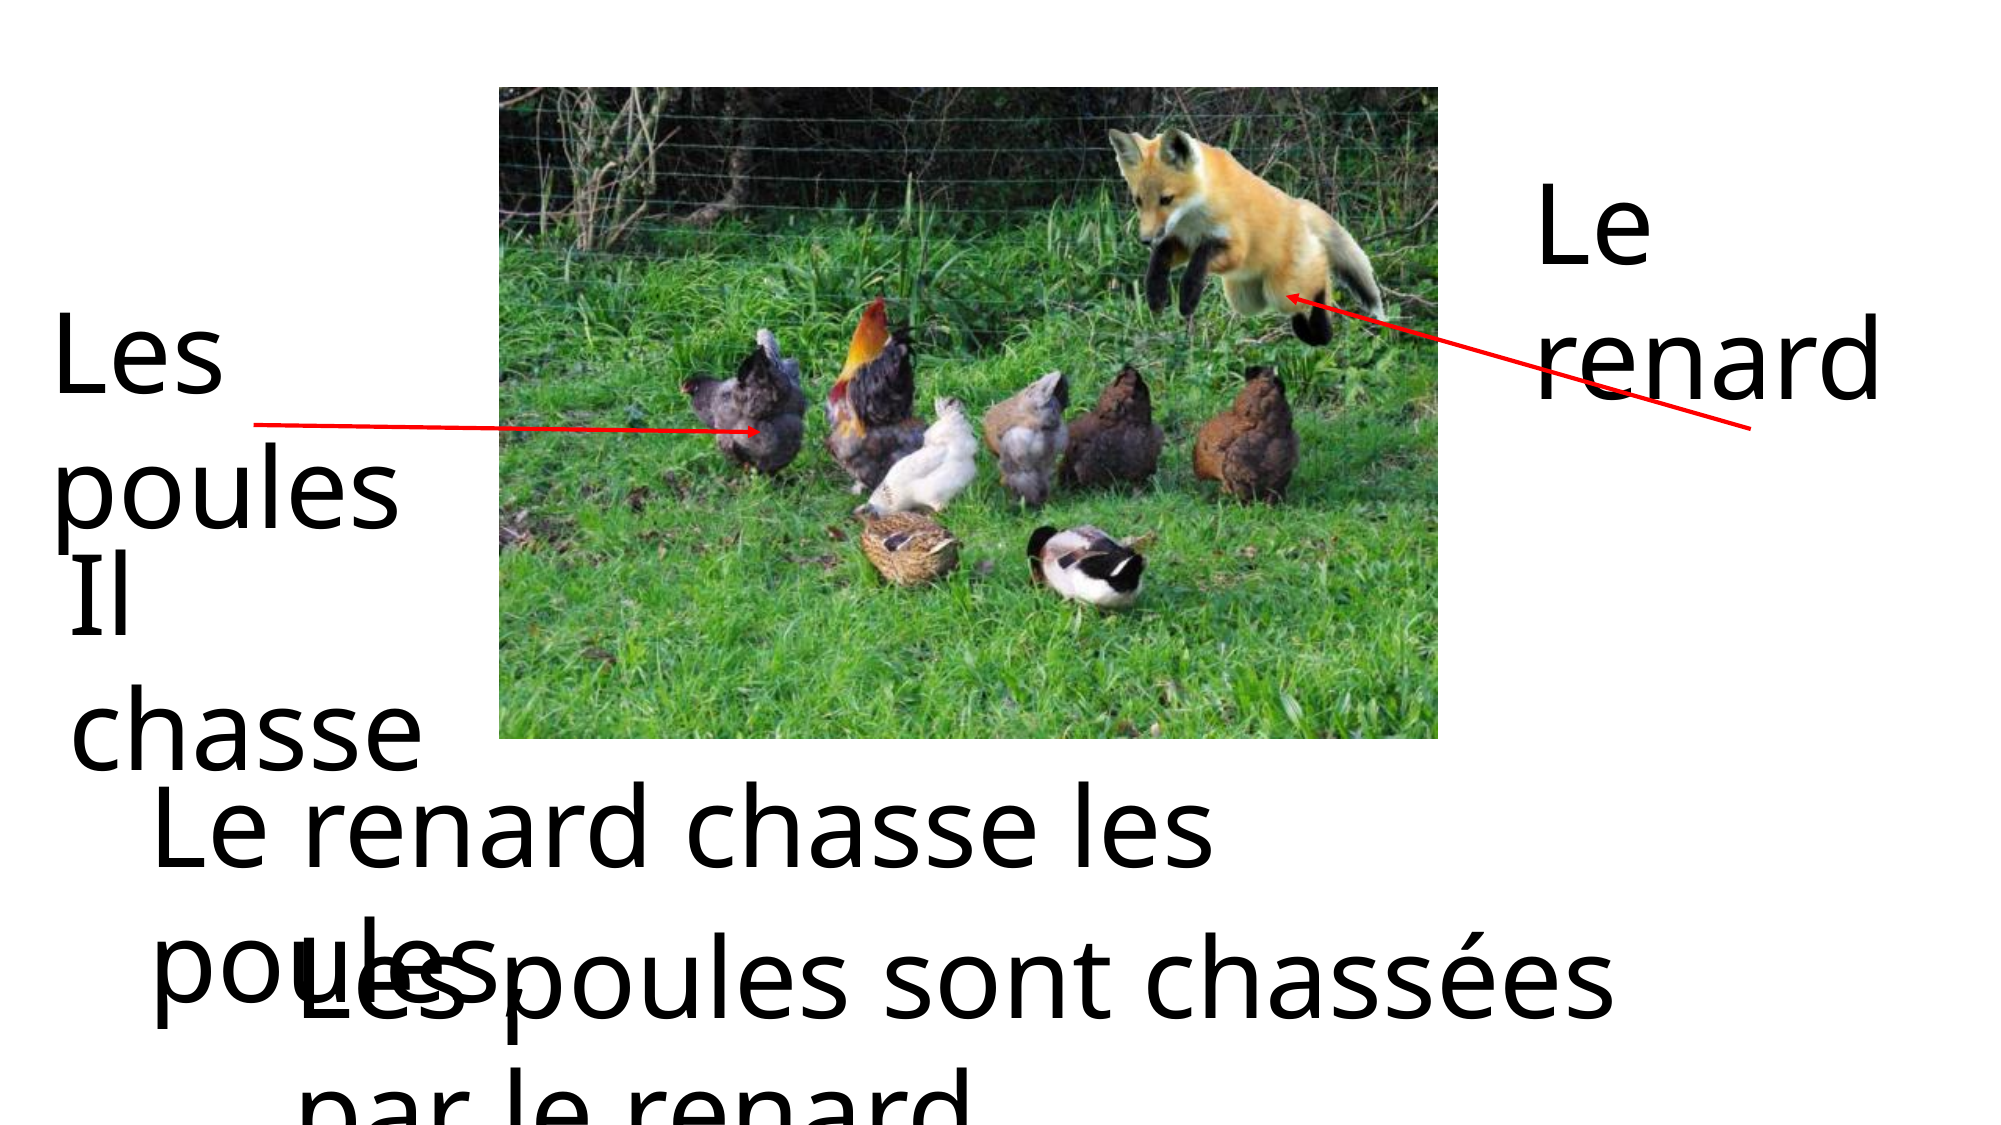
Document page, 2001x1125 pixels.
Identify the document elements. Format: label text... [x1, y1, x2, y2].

picture [499, 87, 1438, 739]
text_box Il chasse [53, 516, 450, 801]
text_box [253, 424, 761, 433]
text_box Le renard [1517, 144, 1984, 429]
text_box Le renard chasse les poules, [134, 747, 1325, 1032]
text_box Les poules [34, 273, 473, 559]
text_box Les poules sont chassées par le renard, [278, 898, 1809, 1125]
